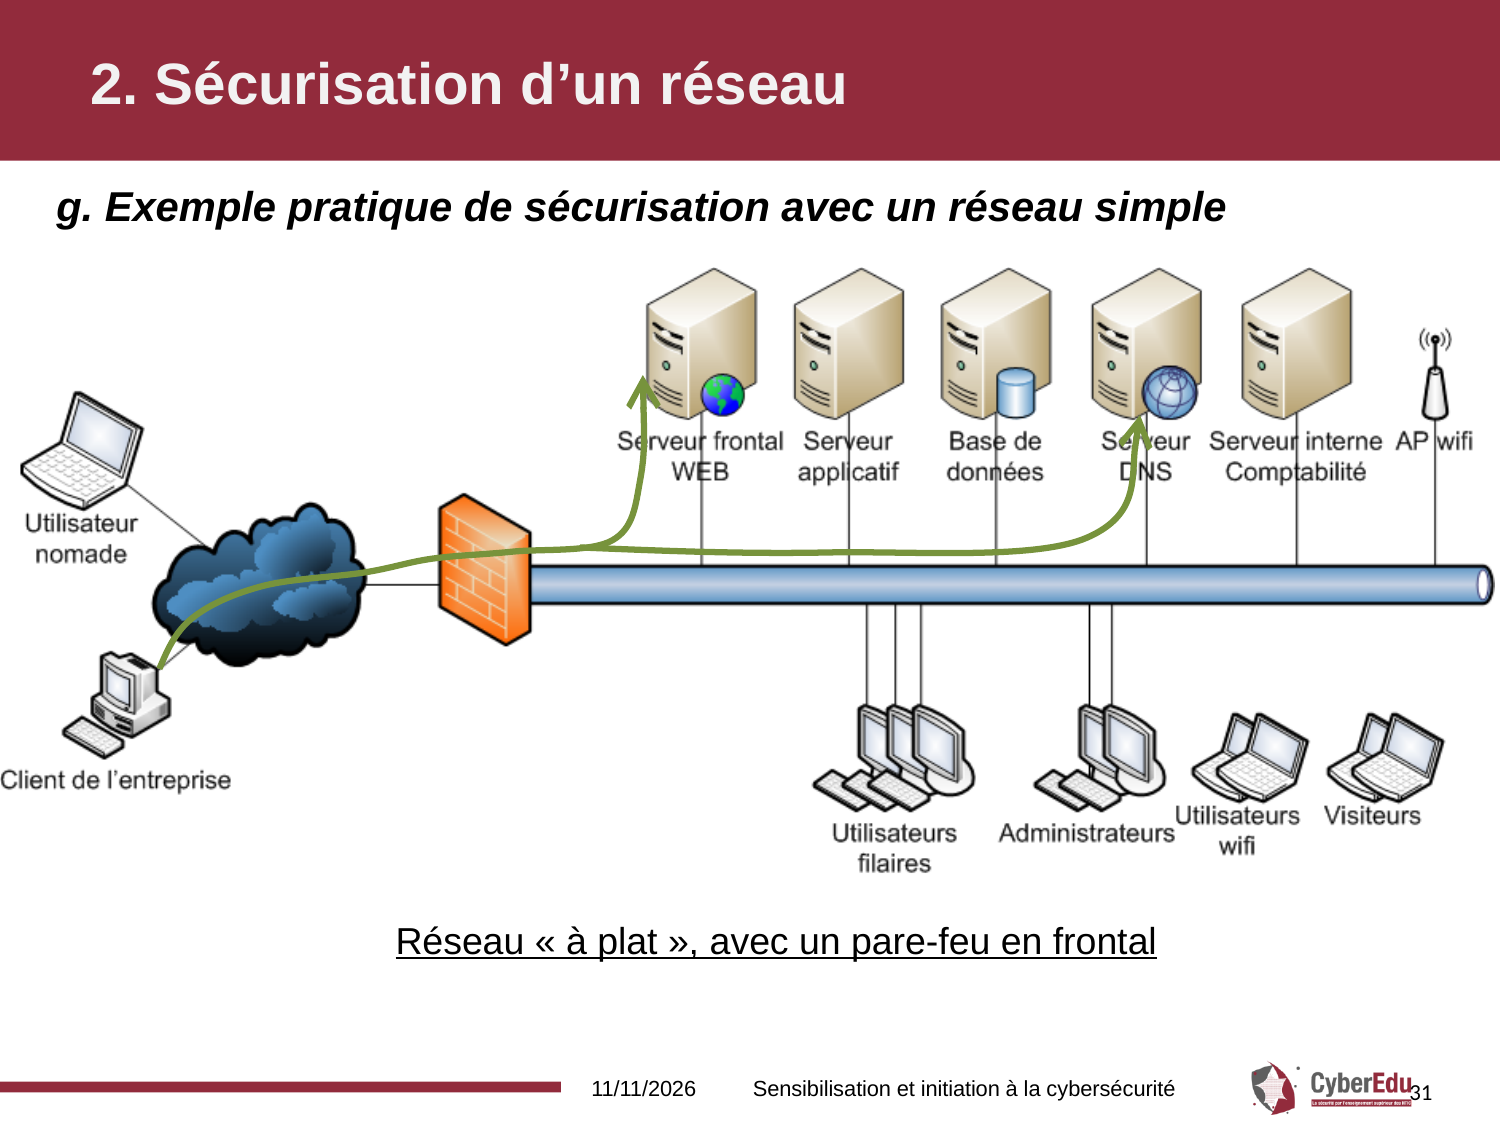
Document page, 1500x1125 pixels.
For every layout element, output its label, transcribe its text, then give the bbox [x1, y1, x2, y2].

picture [0, 267, 1495, 881]
text_box g. Exemple pratique de sécurisation avec un réseau simple [41, 172, 1471, 266]
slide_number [561, 1057, 727, 1118]
text_box Réseau « à plat », avec un pare-feu en frontal [336, 910, 1217, 970]
title 2. Sécurisation d’un réseau [75, 1, 1425, 161]
footer Sensibilisation et initiation à la cybersécurité [738, 1057, 1236, 1118]
picture [1246, 1060, 1412, 1115]
